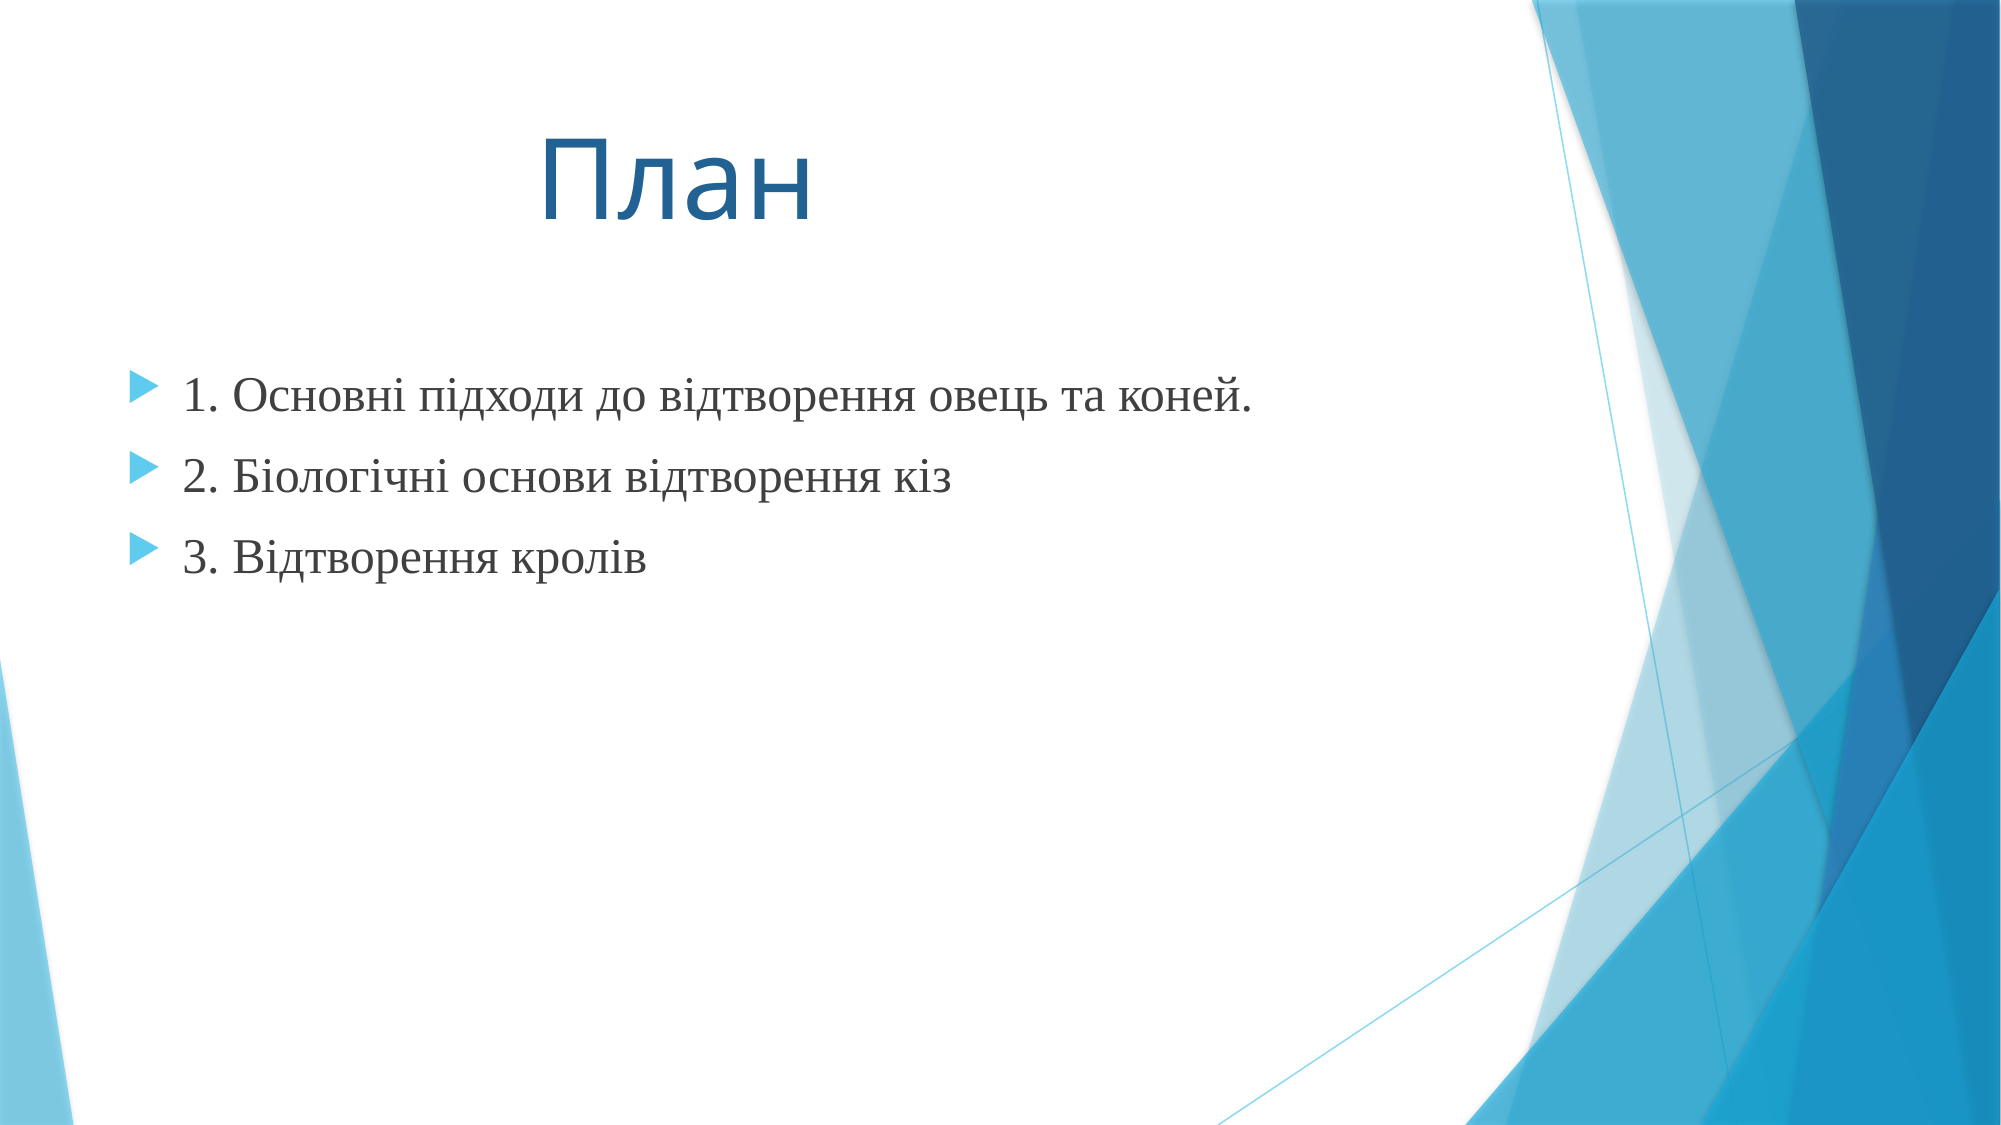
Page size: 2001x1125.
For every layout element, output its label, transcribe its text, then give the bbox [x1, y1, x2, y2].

title План [111, 99, 1522, 317]
list 1. Основні підходи до відтворення овець та коней. 2. Біологічні основи відтворення кіз 3. Відтворення кролів [111, 354, 1522, 992]
